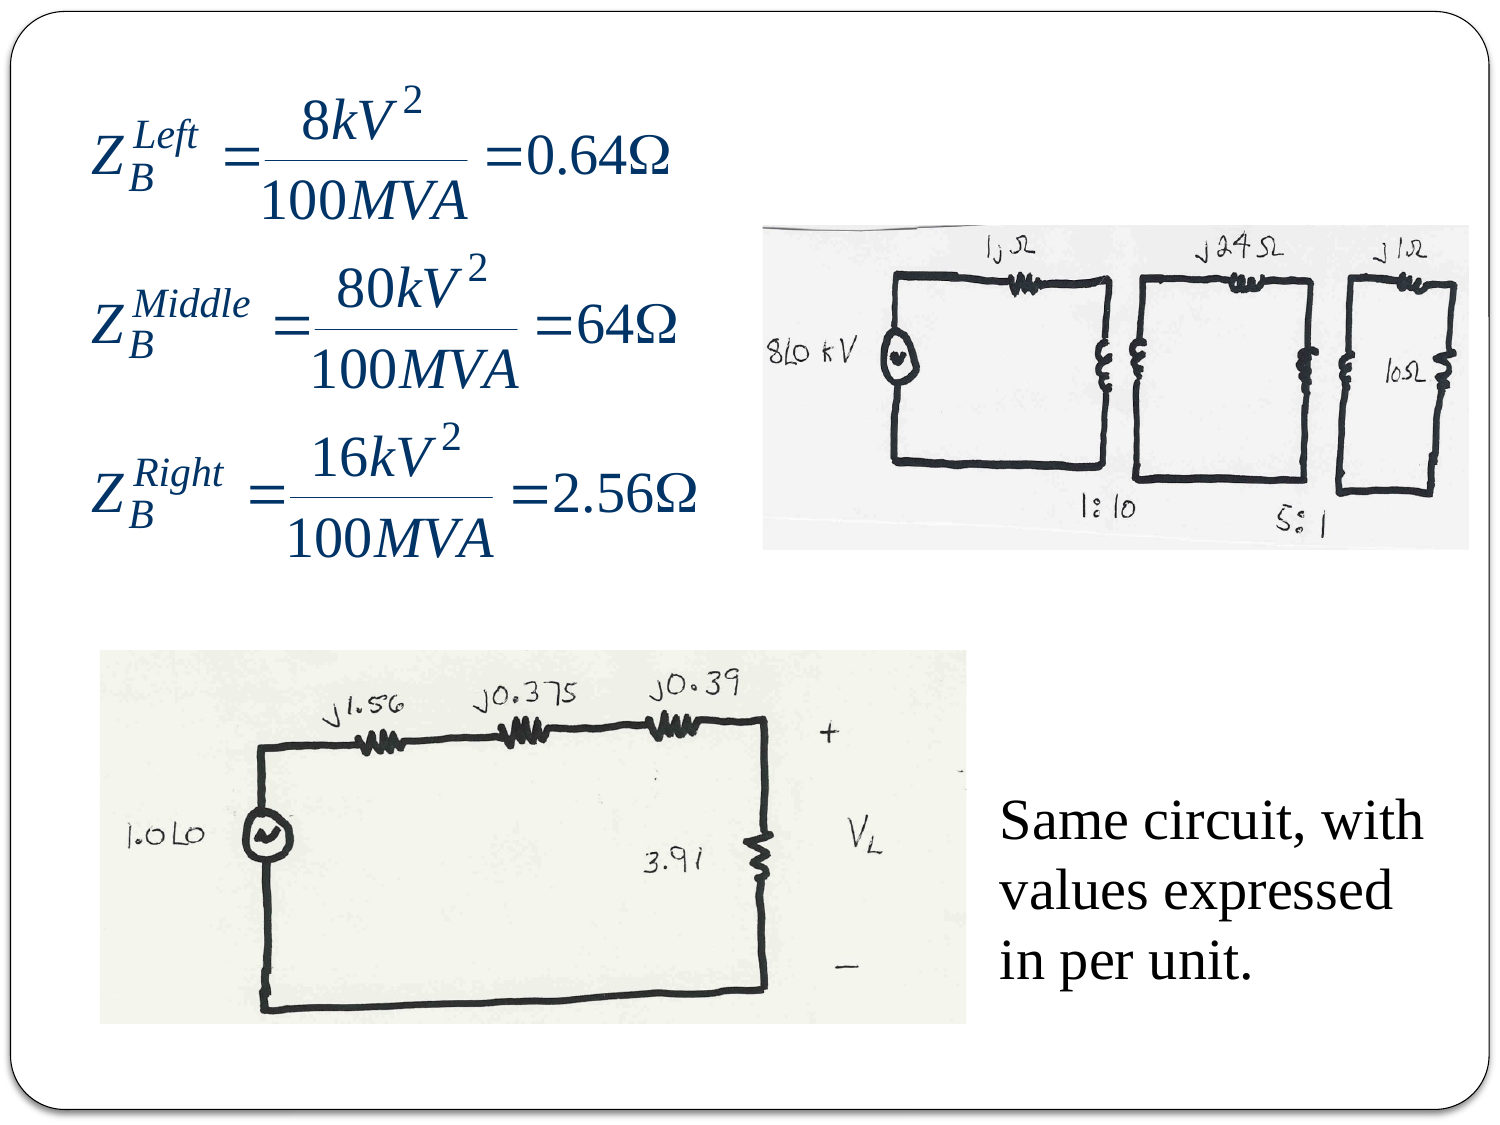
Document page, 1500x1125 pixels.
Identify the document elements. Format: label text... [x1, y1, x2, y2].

text_box Same circuit, with values expressed in per unit. [985, 773, 1441, 999]
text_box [87, 74, 772, 563]
picture [99, 649, 967, 1024]
picture [772, 224, 1470, 551]
